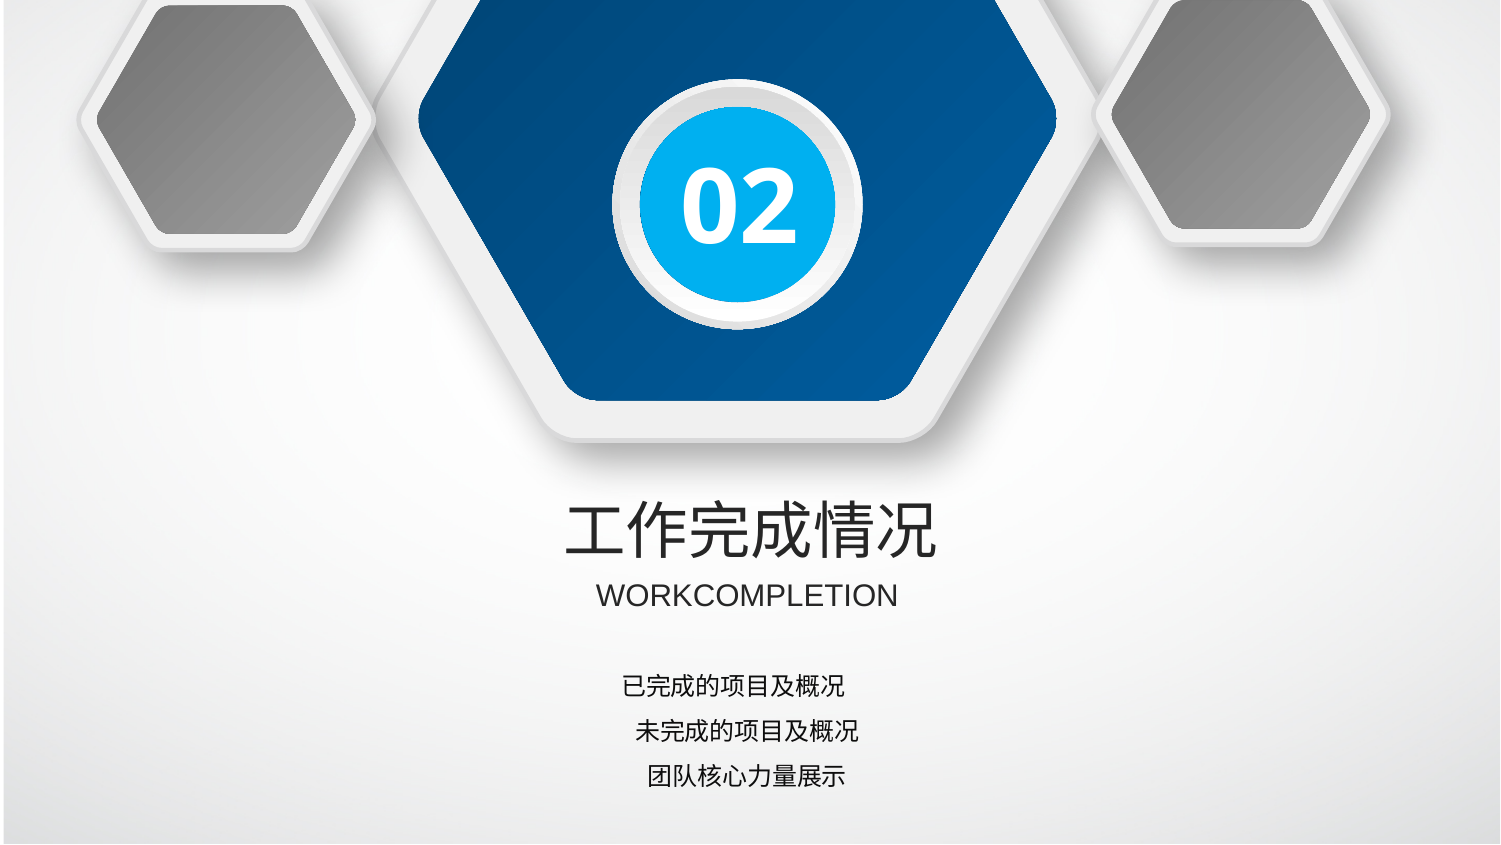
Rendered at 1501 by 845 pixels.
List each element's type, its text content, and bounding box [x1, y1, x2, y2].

text_box WORKCOMPLETION [496, 562, 999, 626]
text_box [77, 0, 375, 251]
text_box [608, 79, 872, 330]
text_box 工作完成情况 [503, 481, 999, 562]
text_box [371, 0, 1104, 441]
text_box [1092, 0, 1390, 245]
text_box 已完成的项目及概况 未完成的项目及概况 团队核心力量展示 [501, 648, 994, 798]
picture [3, 0, 1501, 844]
